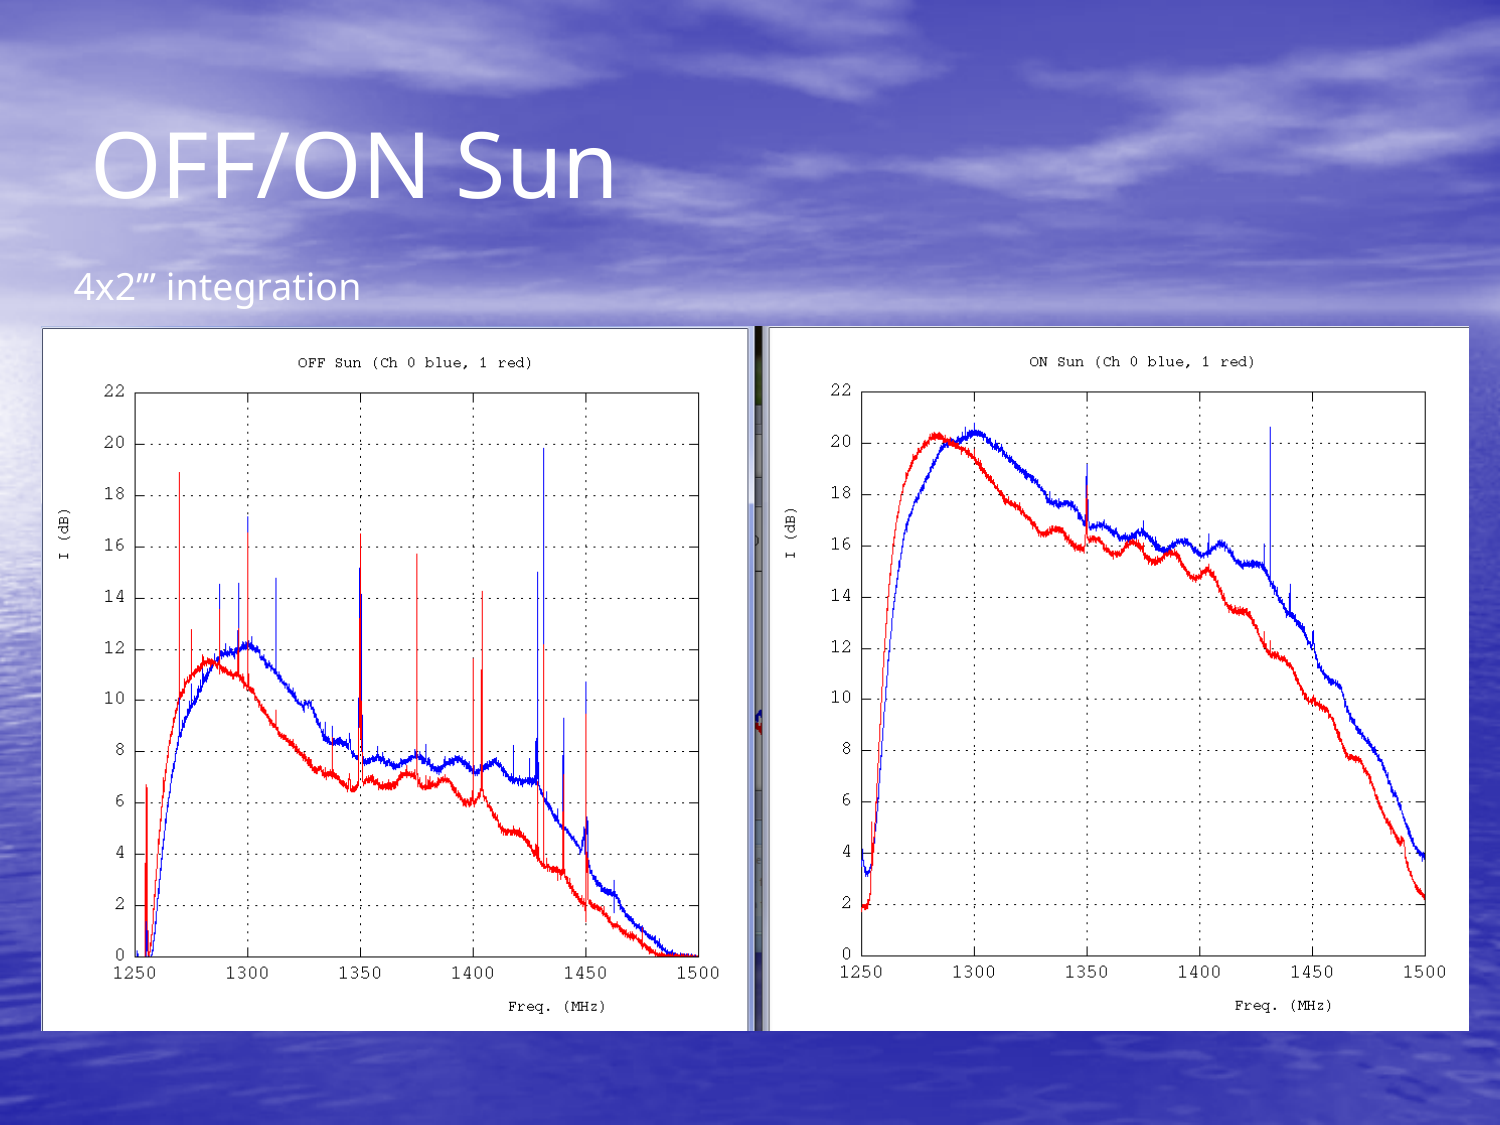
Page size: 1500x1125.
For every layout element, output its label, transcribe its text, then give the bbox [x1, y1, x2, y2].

picture [40, 326, 1470, 1031]
title OFF/ON Sun [74, 47, 1426, 276]
text_box 4x2’” integration [58, 255, 377, 315]
